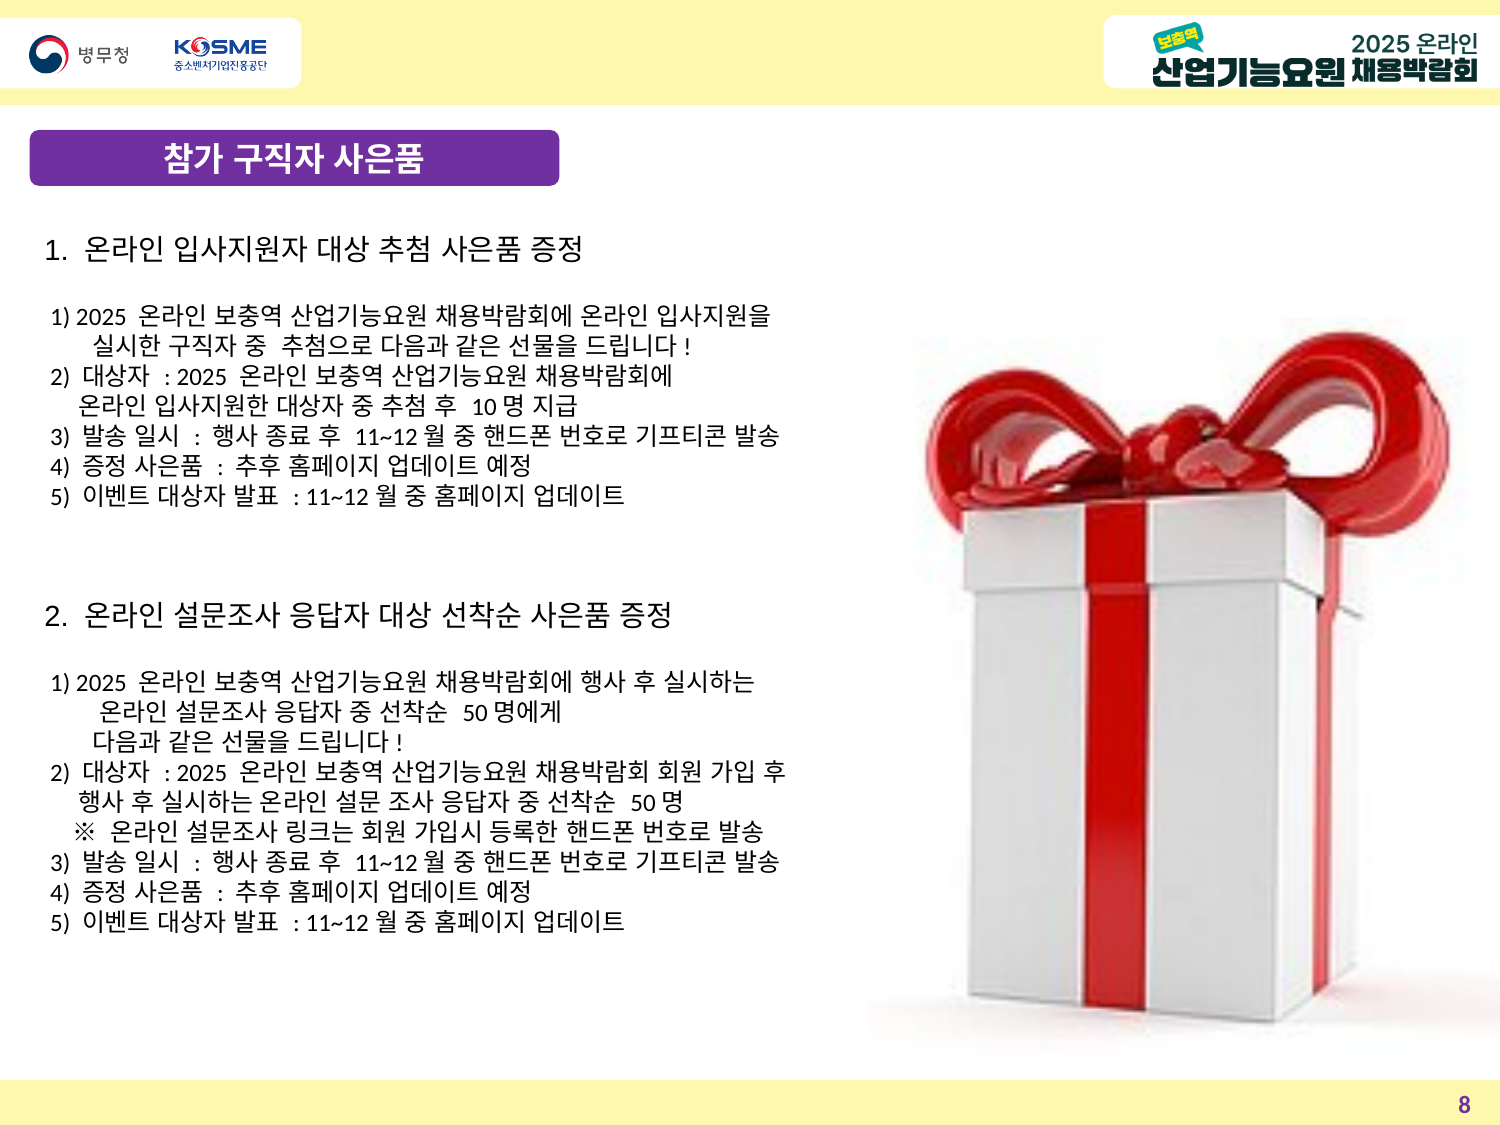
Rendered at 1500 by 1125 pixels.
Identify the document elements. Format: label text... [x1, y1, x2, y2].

picture [0, 317, 1500, 1125]
text_box 참가 구직자 사은품 [28, 128, 561, 187]
text_box 2. 온라인 설문조사 응답자 대상 선착순 사은품 증정 1) 2025 온라인 보충역 산업기능요원 채용박람회에 행사 후 실시하는 온라인 설문조사 응답자 중 선착순 50명에게 다음과 같은 선물을 드립니다! 2) 대상자 : 2025 온라인 보충역 산업기능요원 채용박람회 회원 가입 후 행사 후 실시하는 온라인 설문 조사 응답자 중 선착순 50명 ※ 온라인 설문조사 링크는 회원 가입시 등록한 핸드폰 번호로 발송 3) 발송 일시 : 행사 종료 후 11~12월 중 핸드폰 번호로 기프티콘 발송 4) 증정 사은품 : 추후 홈페이지 업데이트 예정 5) 이벤트 대상자 발표 : 11~12월 중 홈페이지 업데이트 [29, 589, 868, 974]
picture [0, 0, 1500, 105]
text_box 1. 온라인 입사지원자 대상 추첨 사은품 증정 1) 2025 온라인 보충역 산업기능요원 채용박람회에 온라인 입사지원을 실시한 구직자 중 추첨으로 다음과 같은 선물을 드립니다! 2) 대상자 : 2025 온라인 보충역 산업기능요원 채용박람회에 온라인 입사지원한 대상자 중 추첨 후 10명 지급 3) 발송 일시 : 행사 종료 후 11~12월 중 핸드폰 번호로 기프티콘 발송 4) 증정 사은품 : 추후 홈페이지 업데이트 예정 5) 이벤트 대상자 발표 : 11~12월 중 홈페이지 업데이트 [29, 223, 1500, 518]
